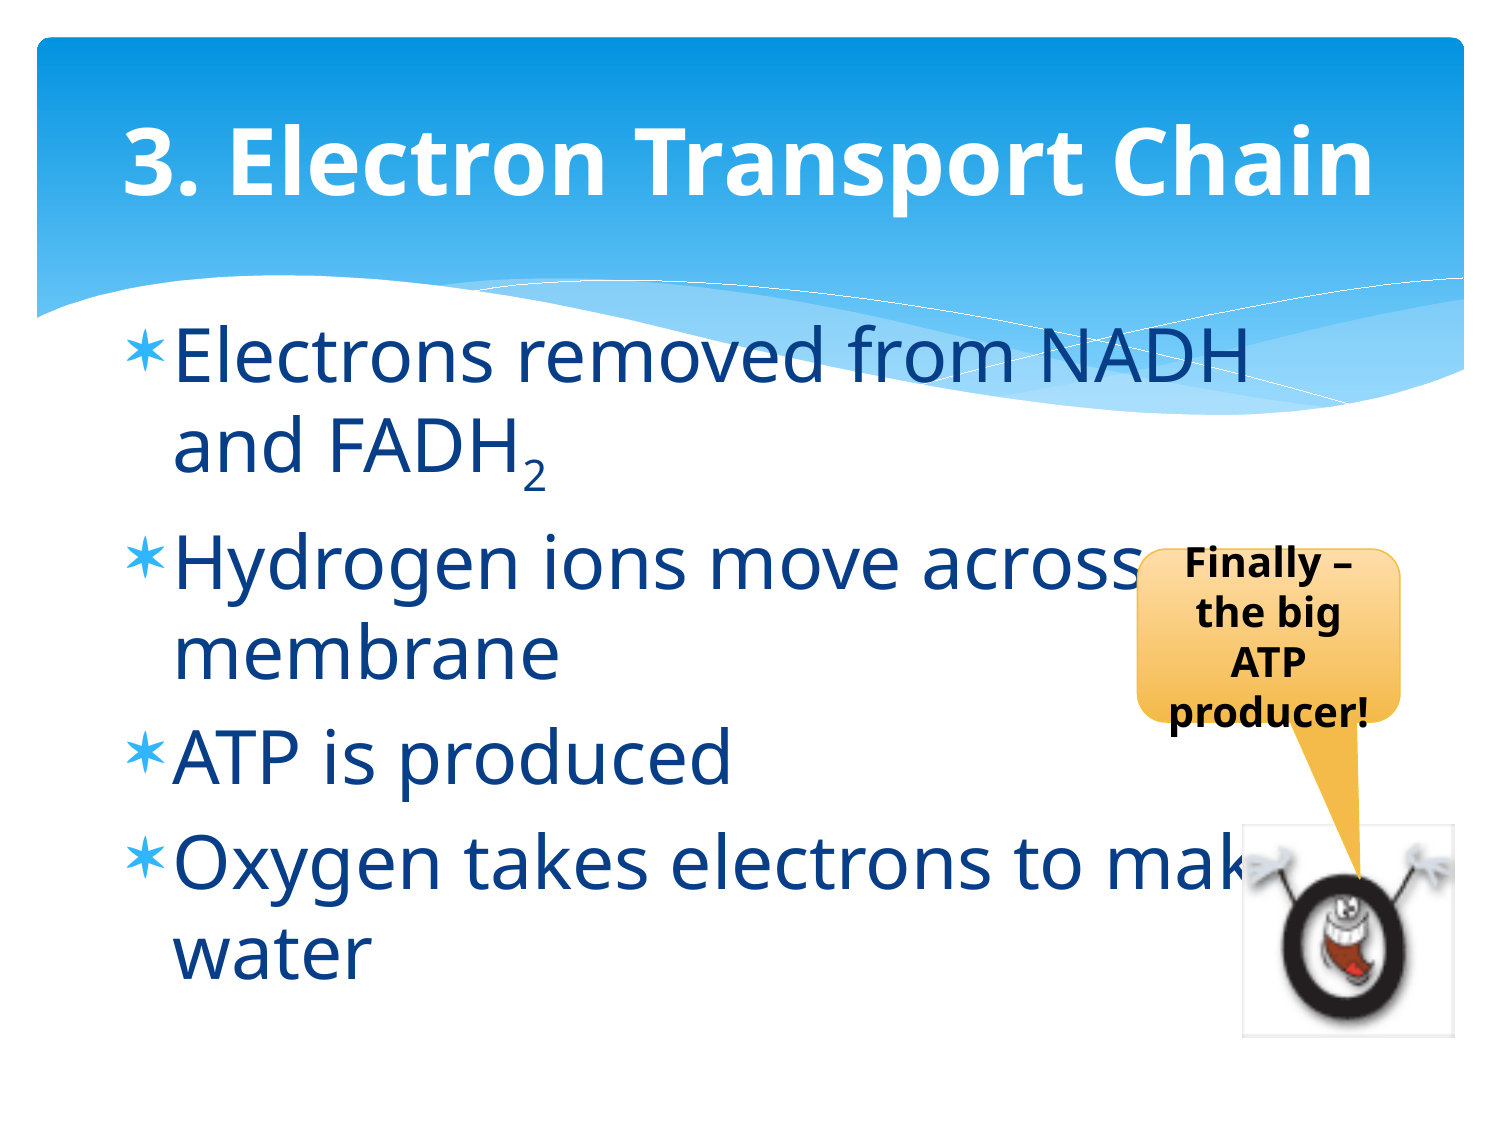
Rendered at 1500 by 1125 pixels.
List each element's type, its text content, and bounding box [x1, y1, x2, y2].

list Electrons removed from NADH and FADH2 Hydrogen ions move across membrane ATP is produced Oxygen takes electrons to make water [112, 299, 1359, 1018]
picture [1241, 824, 1455, 1038]
text_box Finally – the big ATP producer! [1136, 548, 1401, 822]
title 3. Electron Transport Chain [75, 55, 1425, 261]
